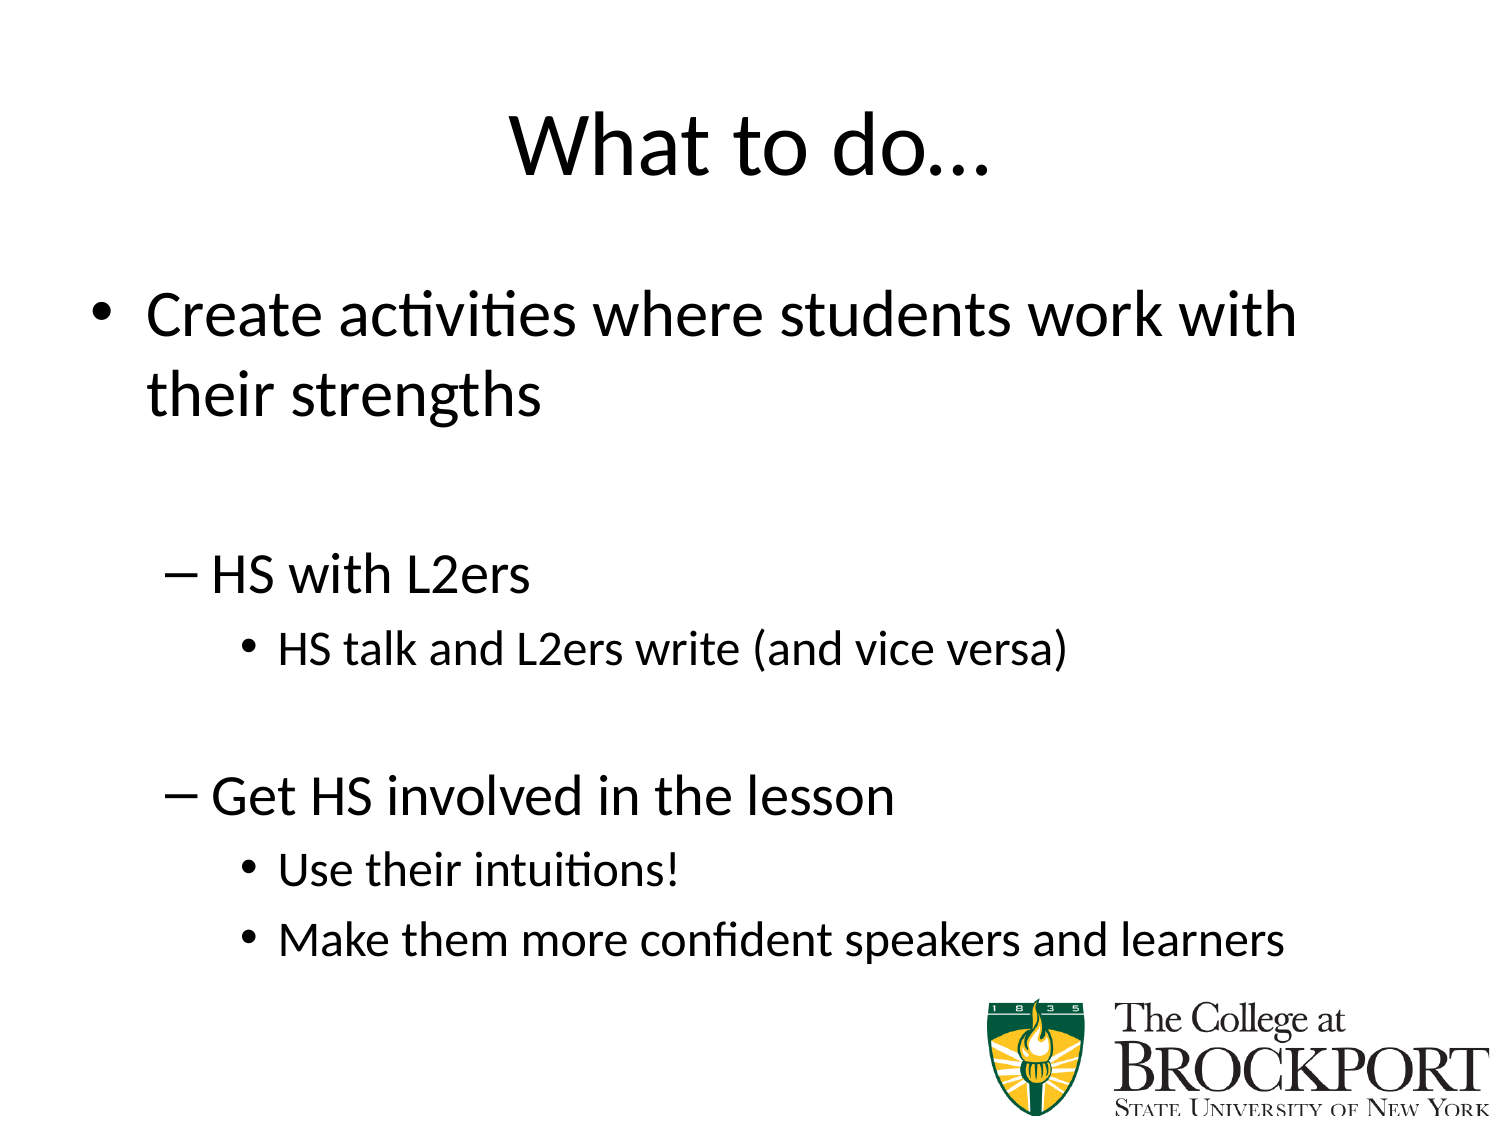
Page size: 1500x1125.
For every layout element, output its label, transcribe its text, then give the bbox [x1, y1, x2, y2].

title What to do… [75, 45, 1425, 233]
list Create activities where students work with their strengths HS with L2ers HS talk and L2ers write (and vice versa) Get HS involved in the lesson Use their intuitions! Make them more confident speakers and learners [75, 262, 1425, 1005]
